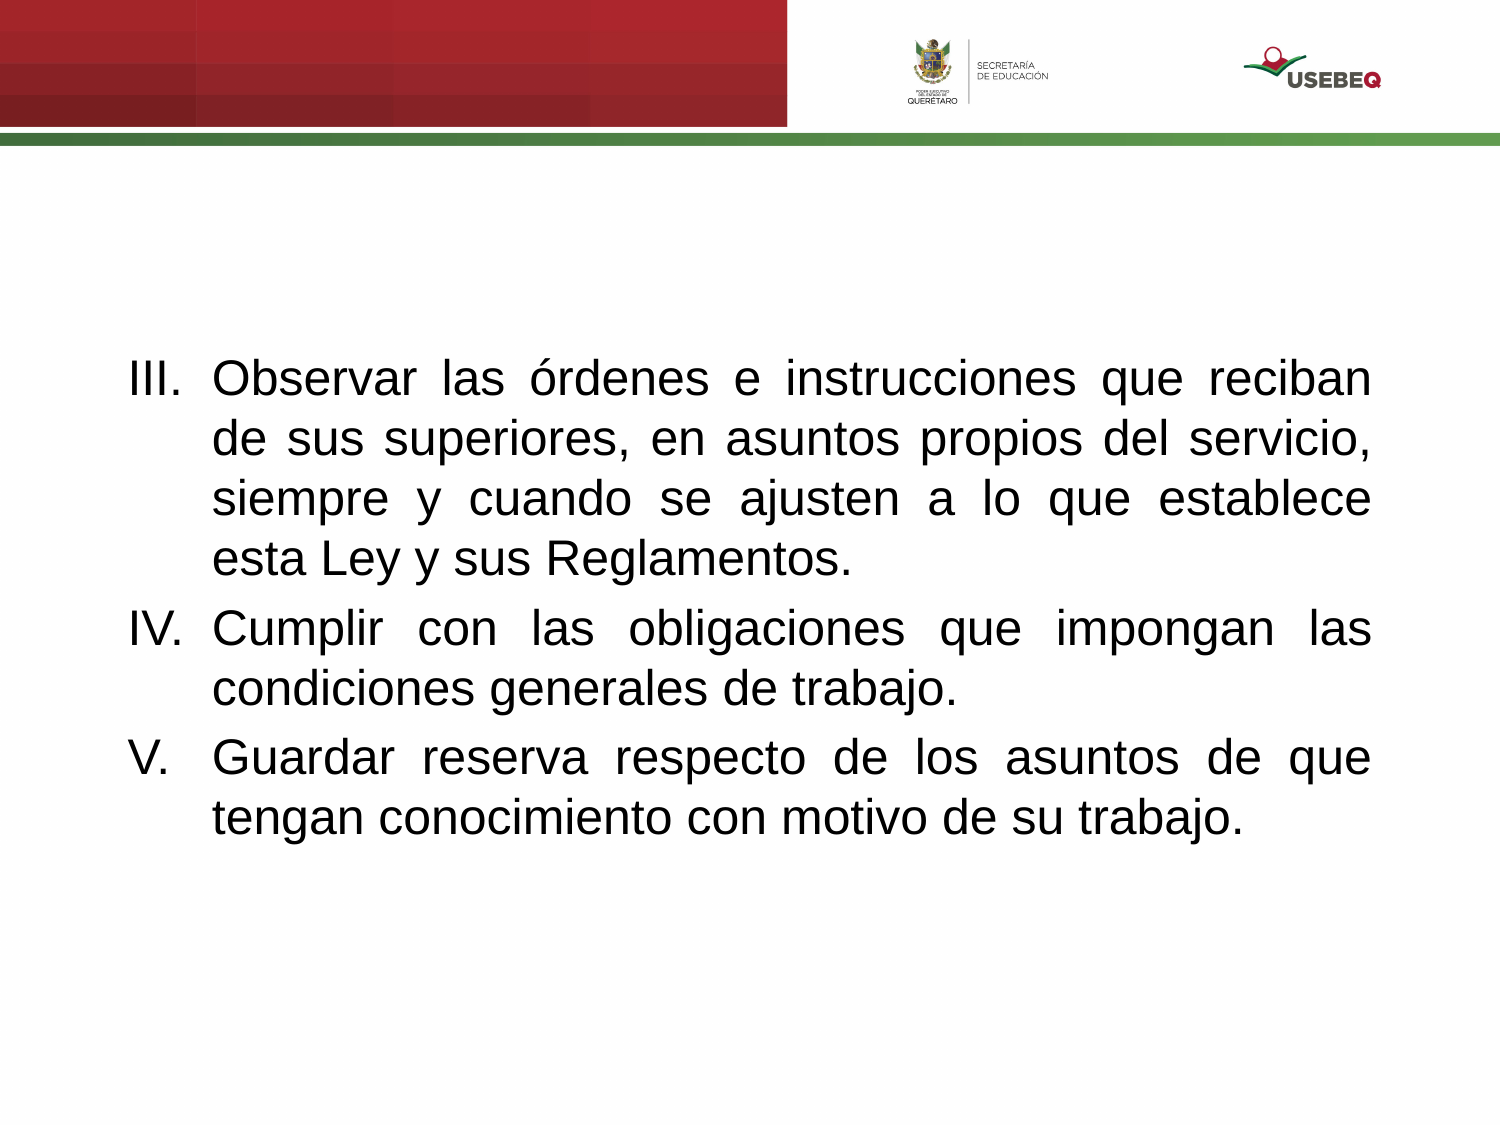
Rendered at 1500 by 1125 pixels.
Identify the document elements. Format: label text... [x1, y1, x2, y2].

list Observar las órdenes e instrucciones que reciban de sus superiores, en asuntos propios del servicio, siempre y cuando se ajusten a lo que establece esta Ley y sus Reglamentos. Cumplir con las obligaciones que impongan las condiciones generales de trabajo. Guardar reserva respecto de los asuntos de que tengan conocimiento con motivo de su trabajo. [112, 337, 1388, 1063]
picture [0, 0, 1500, 1125]
